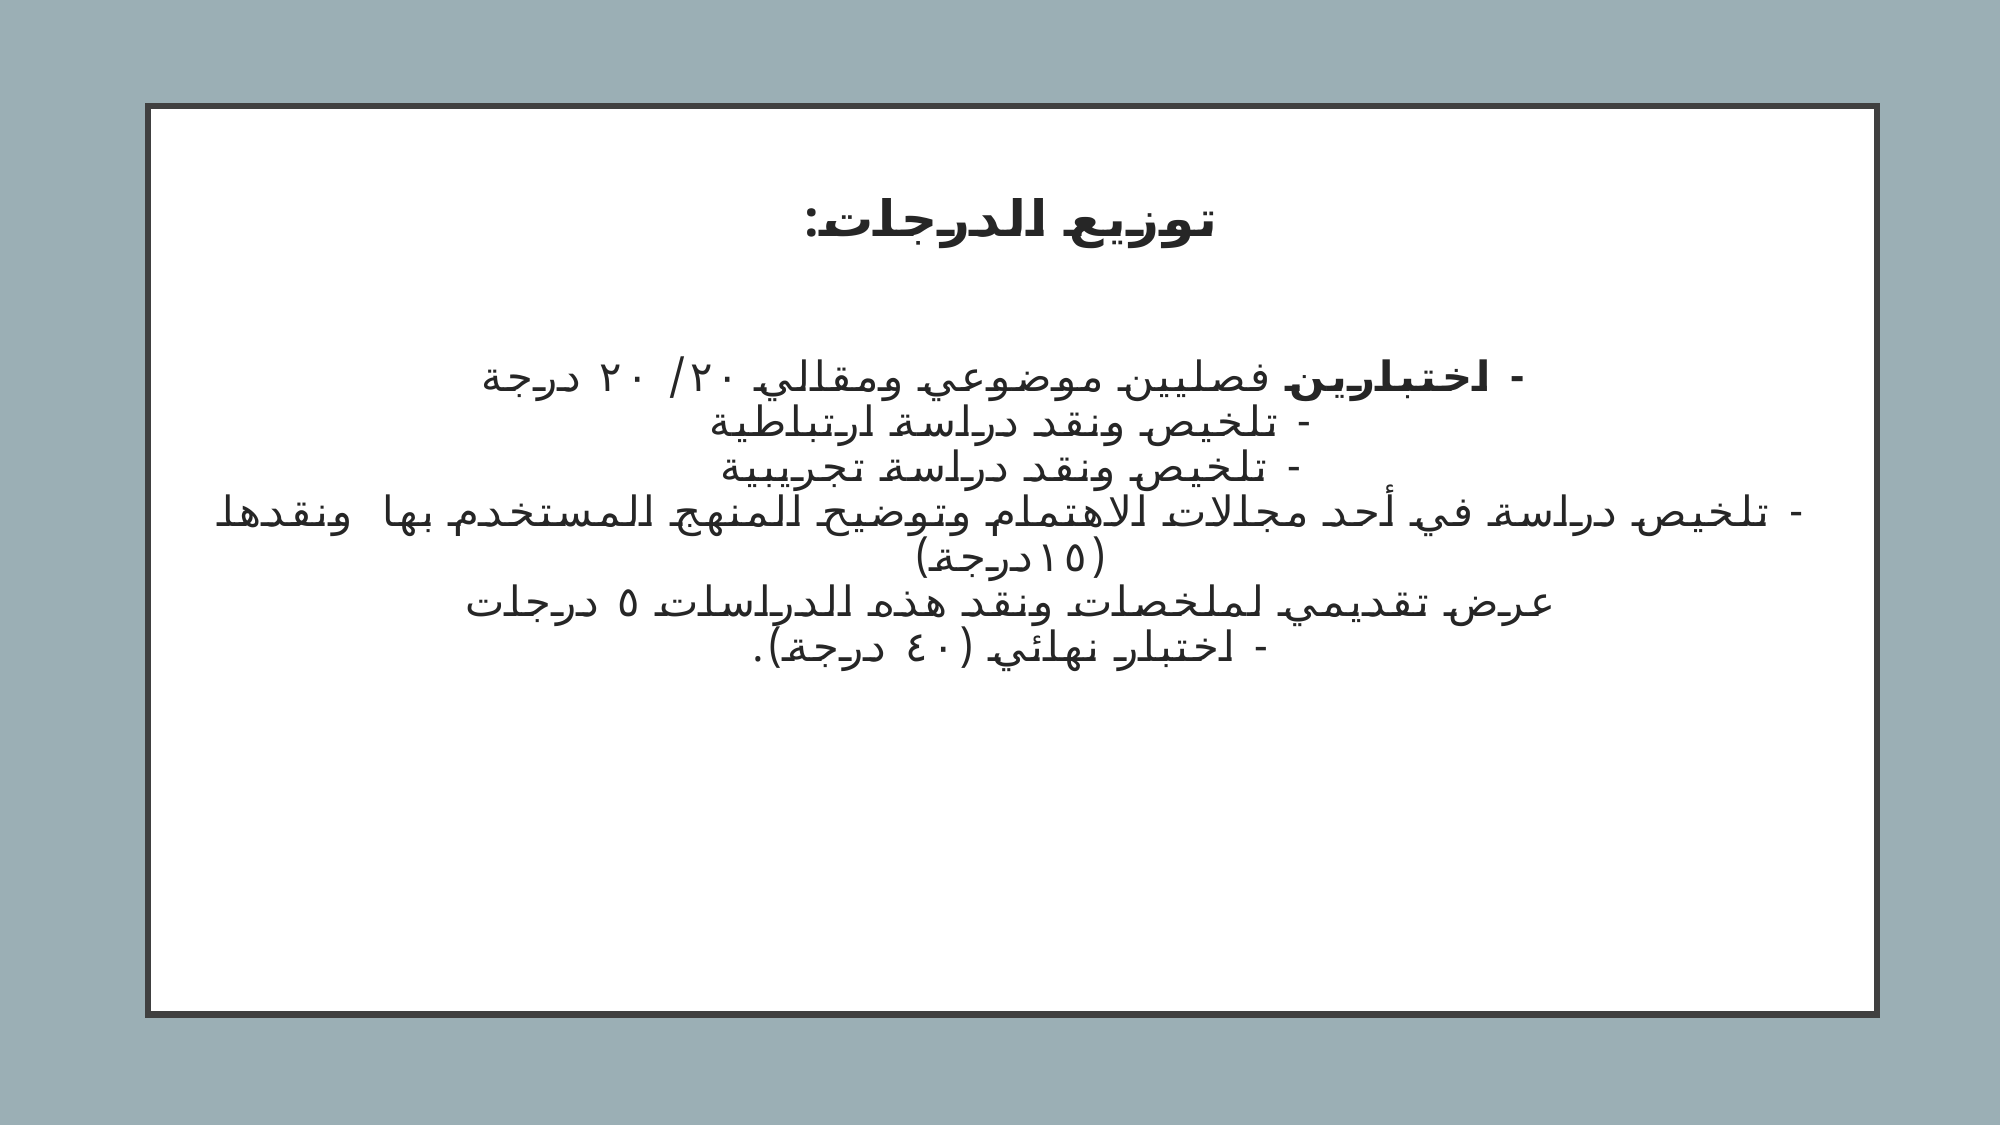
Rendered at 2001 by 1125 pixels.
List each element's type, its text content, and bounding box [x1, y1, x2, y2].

title توزيع الدرجات: - اختبارين فصليين موضوعي ومقالي ٢٠/ ٢٠ درجة - تلخيص ونقد دراسة ارتباطية - تلخيص ونقد دراسة تجريبية - تلخيص دراسة في أحد مجالات الاهتمام وتوضيح المنهج المستخدم بها ونقدها (١٥درجة) عرض تقديمي لملخصات ونقد هذه الدراسات ٥ درجات - اختبار نهائي (٤٠ درجة). [145, 103, 1880, 1018]
